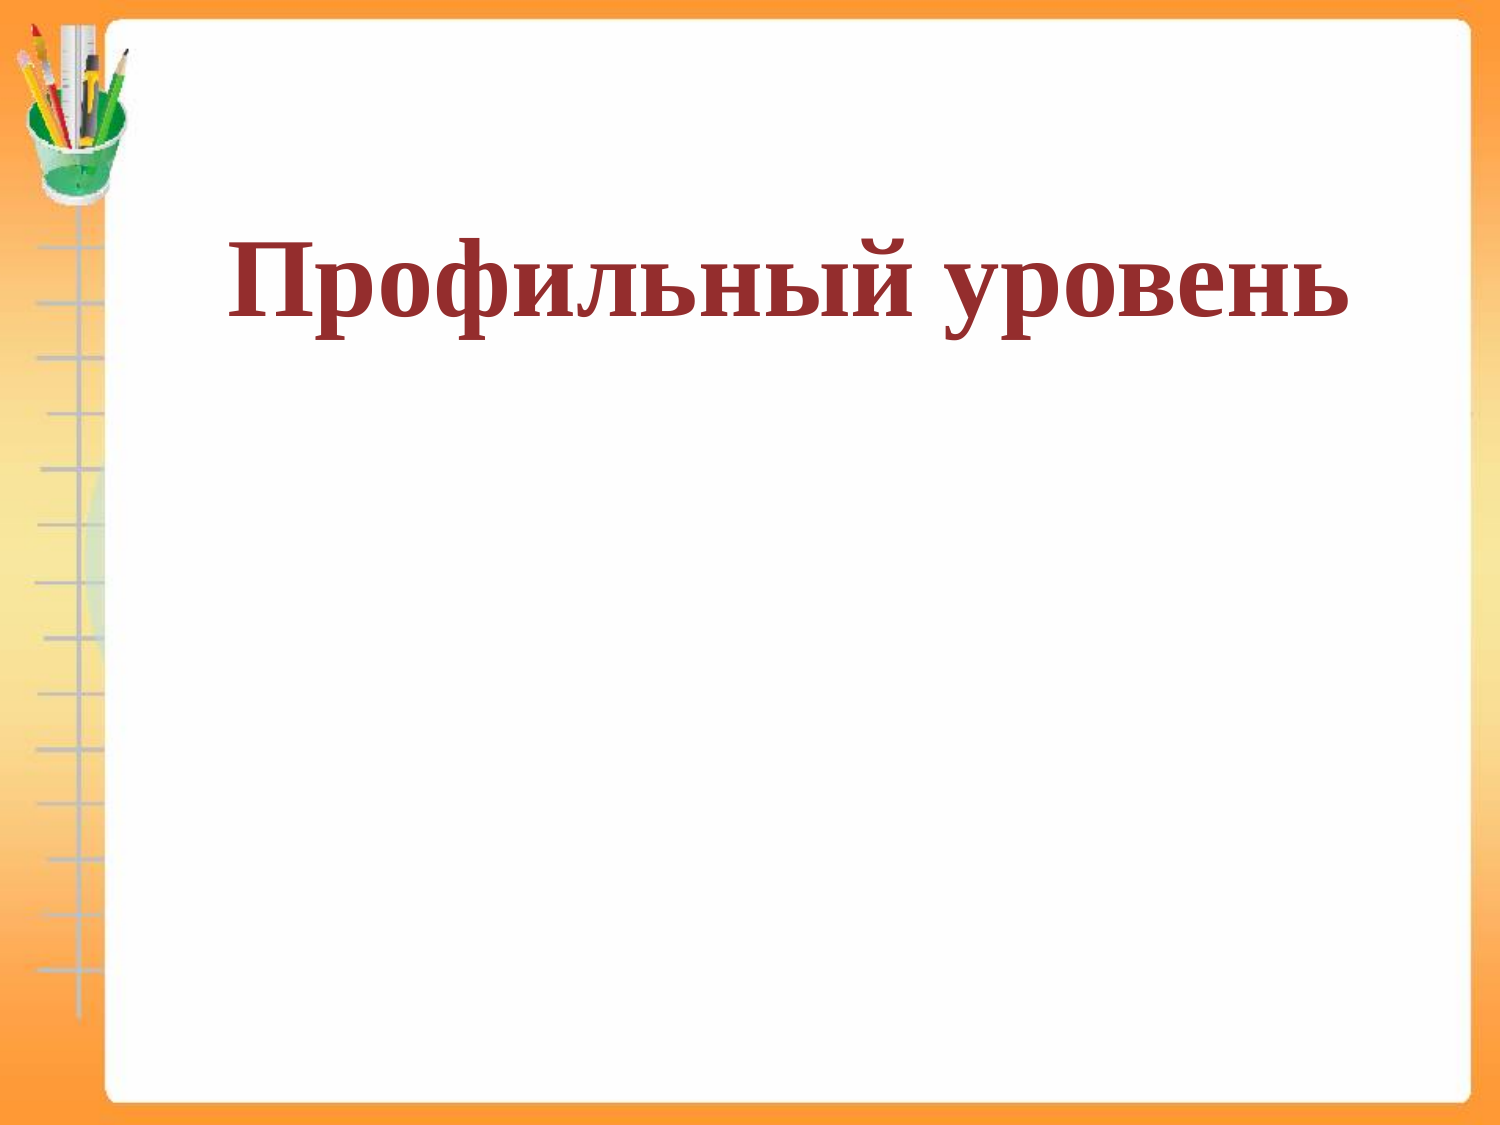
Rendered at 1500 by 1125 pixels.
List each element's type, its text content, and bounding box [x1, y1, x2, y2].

picture [0, 0, 1500, 1125]
text_box Профильный уровень [212, 196, 1367, 347]
